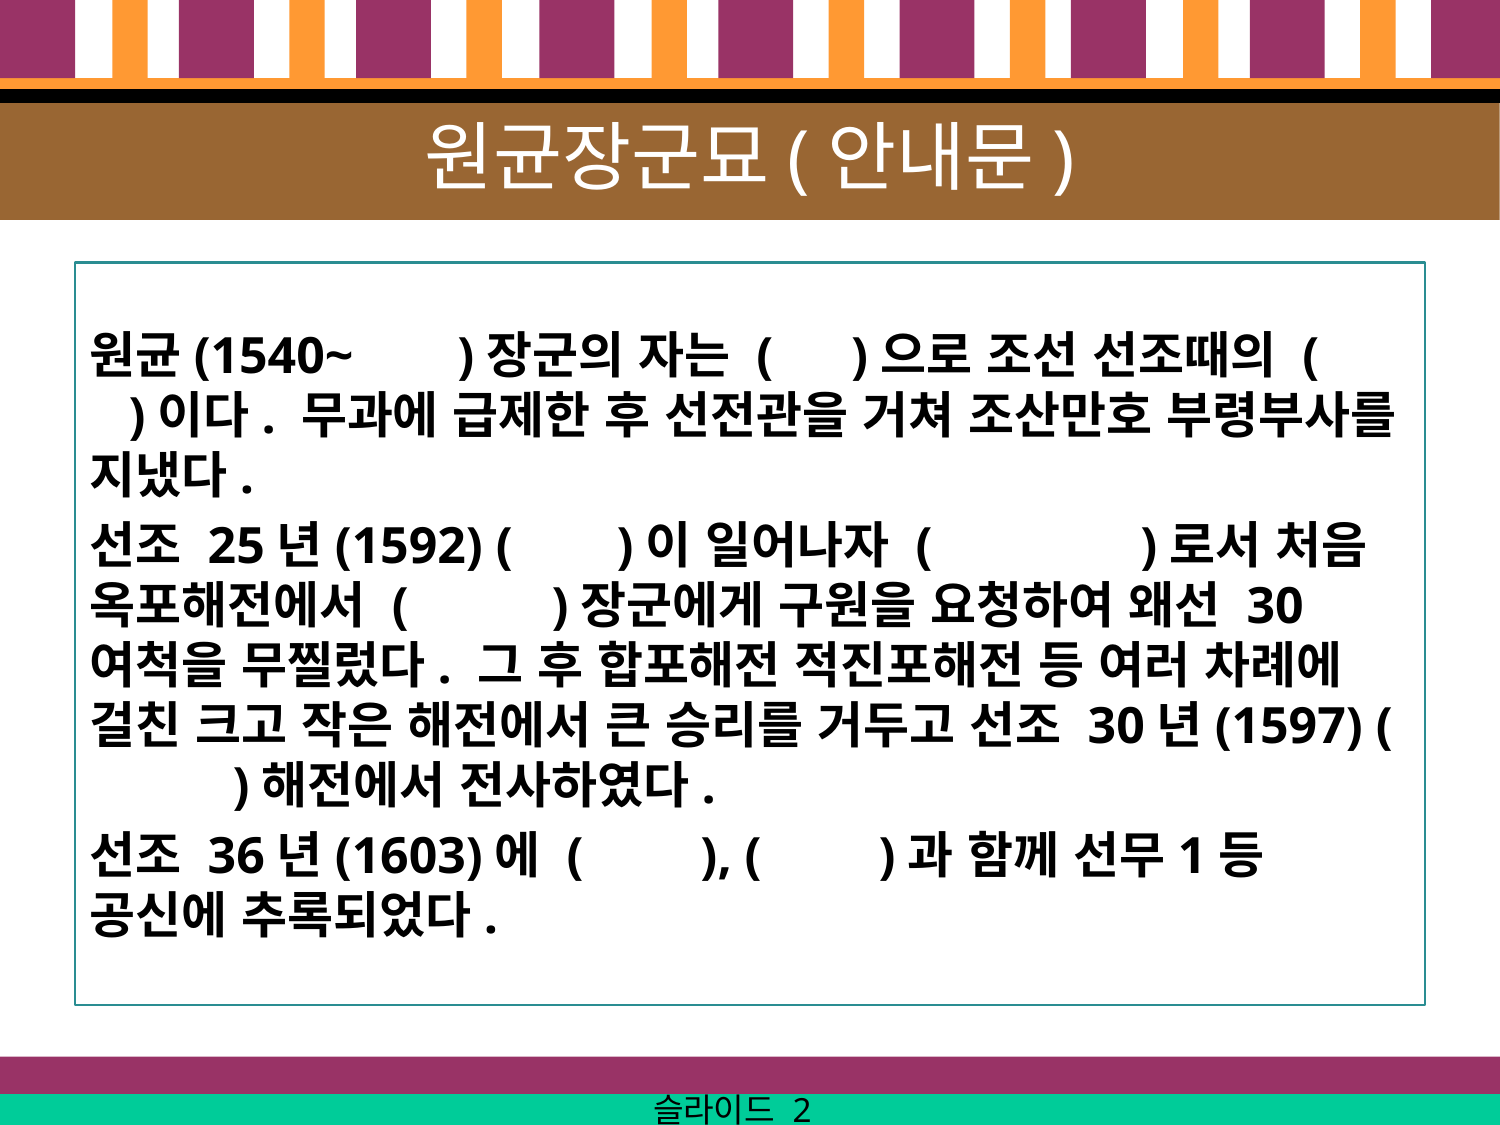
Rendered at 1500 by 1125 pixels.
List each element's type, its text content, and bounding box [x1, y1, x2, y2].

text_box 슬라이드 2 [596, 1082, 869, 1125]
list 원균(1540~ )장군의 자는 ( )으로 조선 선조때의 ( )이다. 무과에 급제한 후 선전관을 거쳐 조산만호 부령부사를 지냈다. 선조 25년(1592) ( )이 일어나자 ( )로서 처음 옥포해전에서 ( )장군에게 구원을 요청하여 왜선 30여척을 무찔렀다. 그 후 합포해전 적진포해전 등 여러 차례에 걸친 크고 작은 해전에서 큰 승리를 거두고 선조 30년(1597) ( )해전에서 전사하였다. 선조 36년(1603)에 ( ), ( )과 함께 선무1등 공신에 추록되었다. [75, 262, 1425, 1005]
title 원균장군묘(안내문) [75, 101, 1425, 230]
